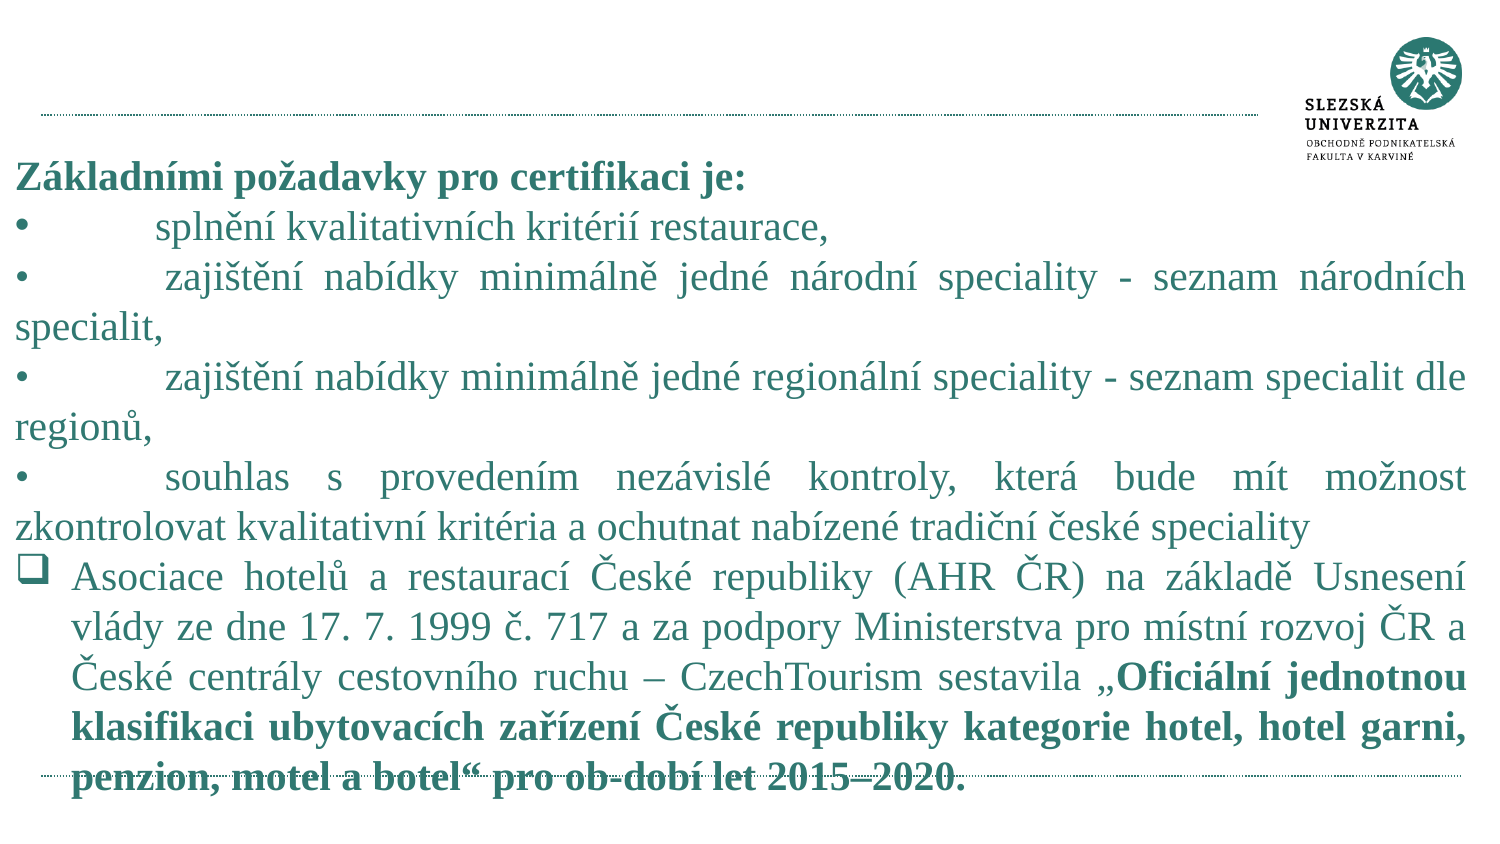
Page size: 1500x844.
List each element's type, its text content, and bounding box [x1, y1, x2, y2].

picture [1305, 37, 1462, 141]
text_box Základními požadavky pro certifikaci je: splnění kvalitativních kritérií restaurace, • zajištění nabídky minimálně jedné národní speciality - seznam národních specialit, • zajištění nabídky minimálně jedné regionální speciality - seznam specialit dle regionů, • souhlas s provedením nezávislé kontroly, která bude mít možnost zkontrolovat kvalitativní kritéria a ochutnat nabízené tradiční české speciality Asociace hotelů a restaurací České republiky (AHR ČR) na základě Usnesení vlády ze dne 17. 7. 1999 č. 717 a za podpory Ministerstva pro místní rozvoj ČR a České centrály cestovního ruchu – CzechTourism sestavila „Oficiální jednotnou klasifikaci ubytovacích zařízení České republiky kategorie hotel, hotel garni, penzion, motel a botel“ pro ob-dobí let 2015–2020. [0, 141, 1483, 844]
